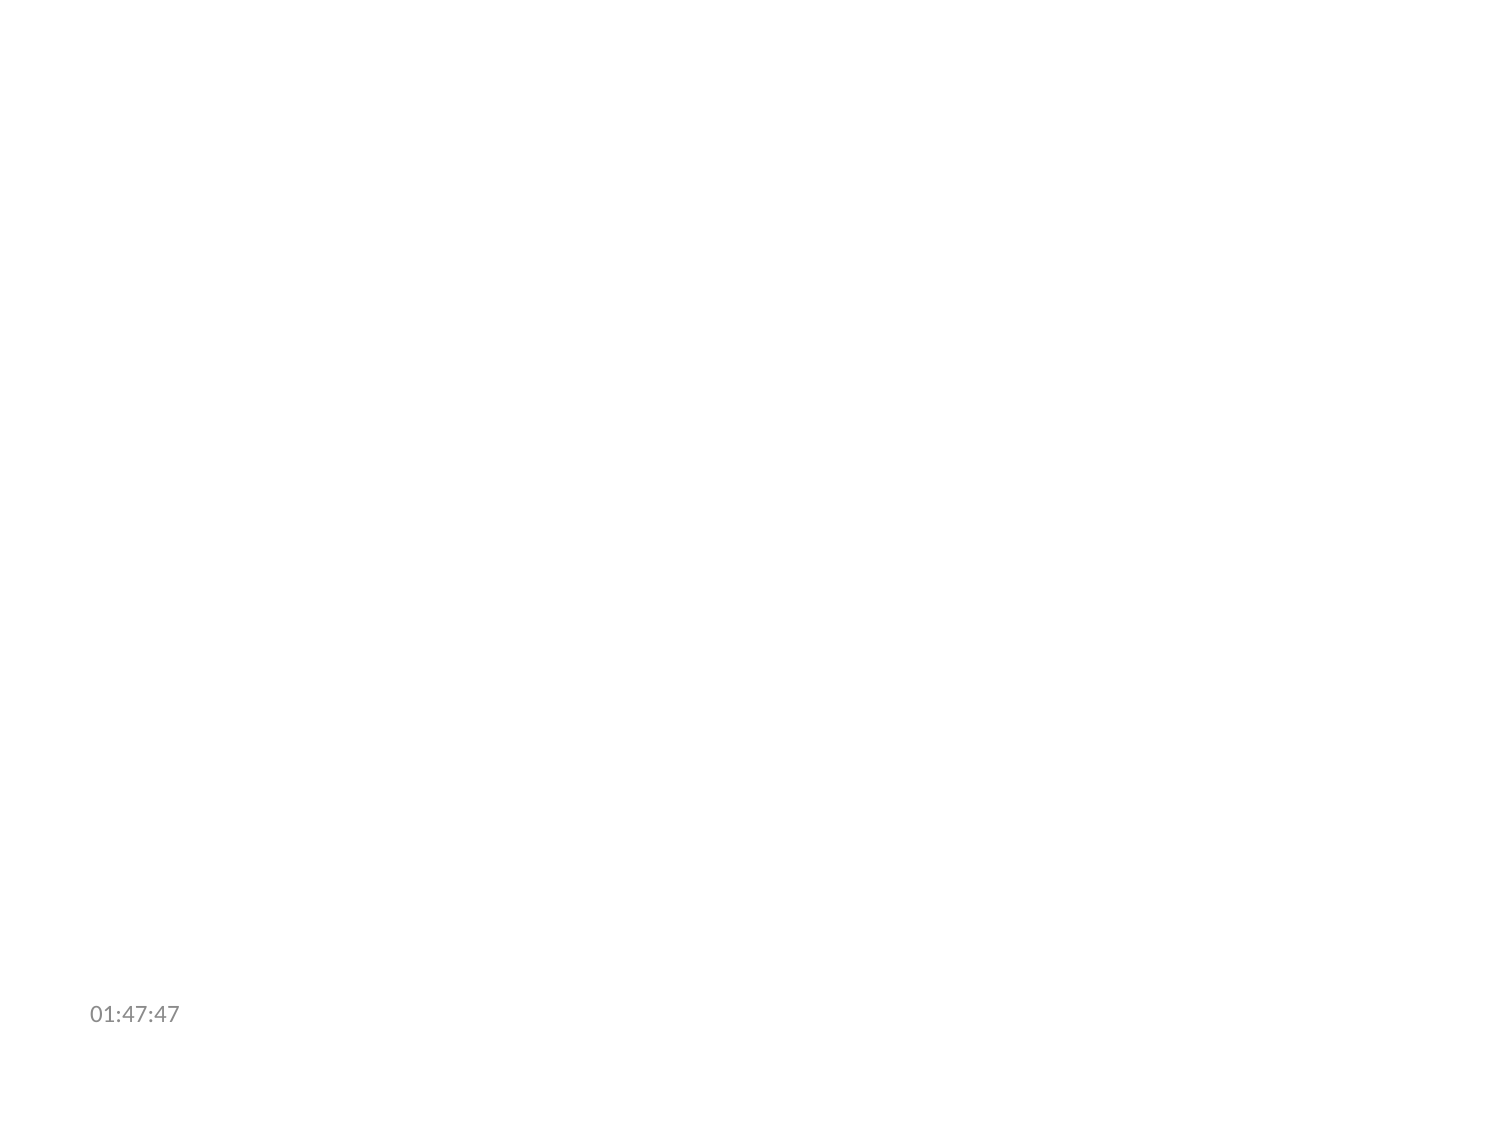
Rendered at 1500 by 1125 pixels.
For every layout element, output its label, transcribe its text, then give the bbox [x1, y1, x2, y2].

text_box 15:35:09 [75, 982, 425, 1043]
